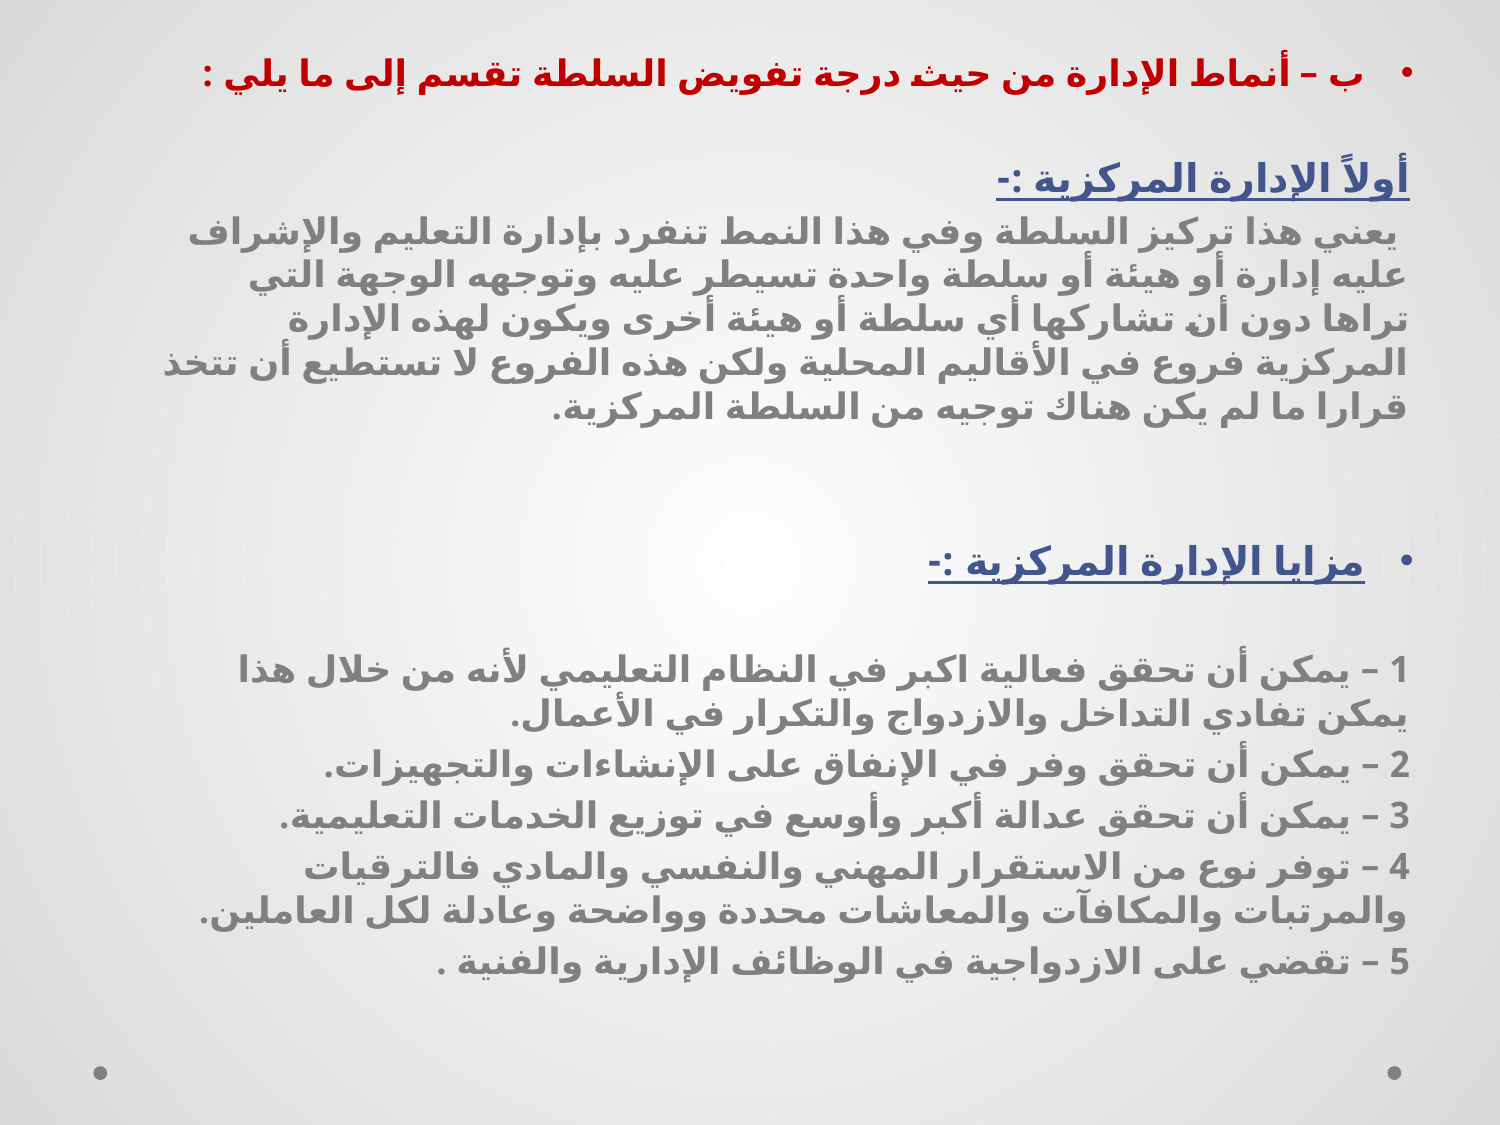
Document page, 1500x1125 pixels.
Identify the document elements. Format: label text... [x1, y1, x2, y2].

list ب – أنماط الإدارة من حيث درجة تفويض السلطة تقسم إلى ما يلي : أولاً الإدارة المركزية :- يعني هذا تركيز السلطة وفي هذا النمط تنفرد بإدارة التعليم والإشراف عليه إدارة أو هيئة أو سلطة واحدة تسيطر عليه وتوجهه الوجهة التي تراها دون أن تشاركها أي سلطة أو هيئة أخرى ويكون لهذه الإدارة المركزية فروع في الأقاليم المحلية ولكن هذه الفروع لا تستطيع أن تتخذ قرارا ما لم يكن هناك توجيه من السلطة المركزية. مزايا الإدارة المركزية :- 1 – يمكن أن تحقق فعالية اكبر في النظام التعليمي لأنه من خلال هذا يمكن تفادي التداخل والازدواج والتكرار في الأعمال. 2 – يمكن أن تحقق وفر في الإنفاق على الإنشاءات والتجهيزات. 3 – يمكن أن تحقق عدالة أكبر وأوسع في توزيع الخدمات التعليمية. 4 – توفر نوع من الاستقرار المهني والنفسي والمادي فالترقيات والمرتبات والمكافآت والمعاشات محددة وواضحة وعادلة لكل العاملين. 5 – تقضي على الازدواجية في الوظائف الإدارية والفنية . [147, 42, 1425, 1005]
